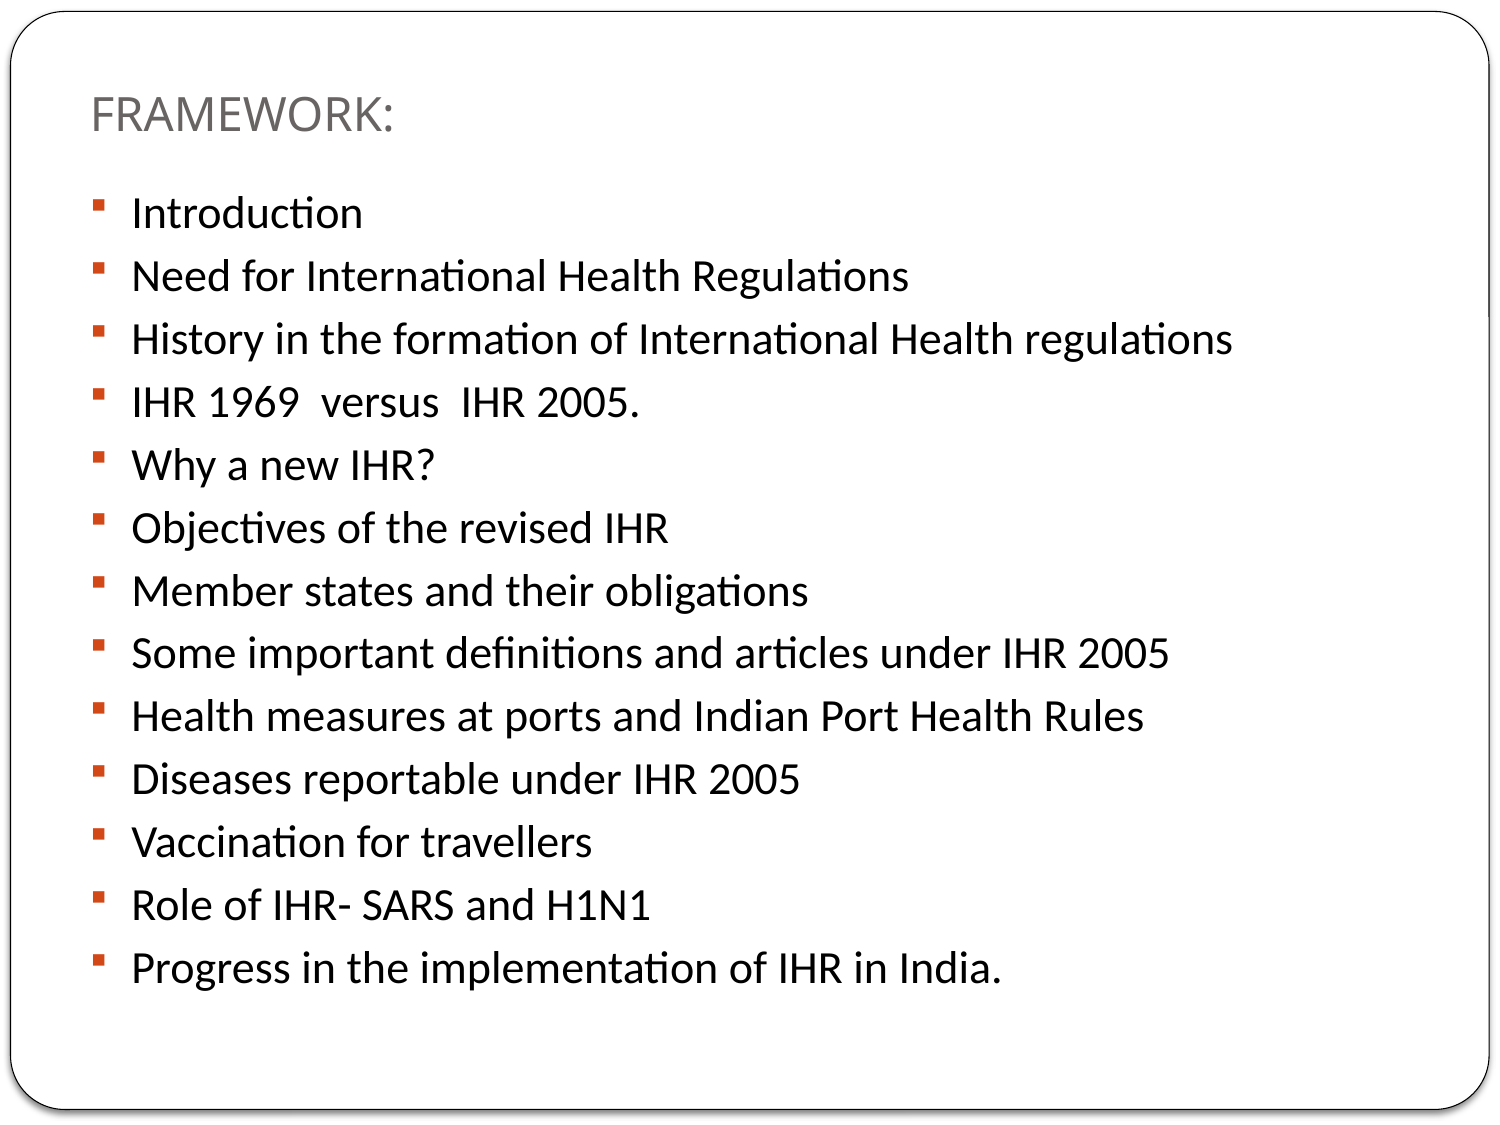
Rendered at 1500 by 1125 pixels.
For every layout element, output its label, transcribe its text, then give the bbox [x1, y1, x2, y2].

title FRAMEWORK: [75, 0, 1425, 174]
list Introduction Need for International Health Regulations History in the formation of International Health regulations IHR 1969 versus IHR 2005. Why a new IHR? Objectives of the revised IHR Member states and their obligations Some important definitions and articles under IHR 2005 Health measures at ports and Indian Port Health Rules Diseases reportable under IHR 2005 Vaccination for travellers Role of IHR- SARS and H1N1 Progress in the implementation of IHR in India. [75, 174, 1425, 1005]
